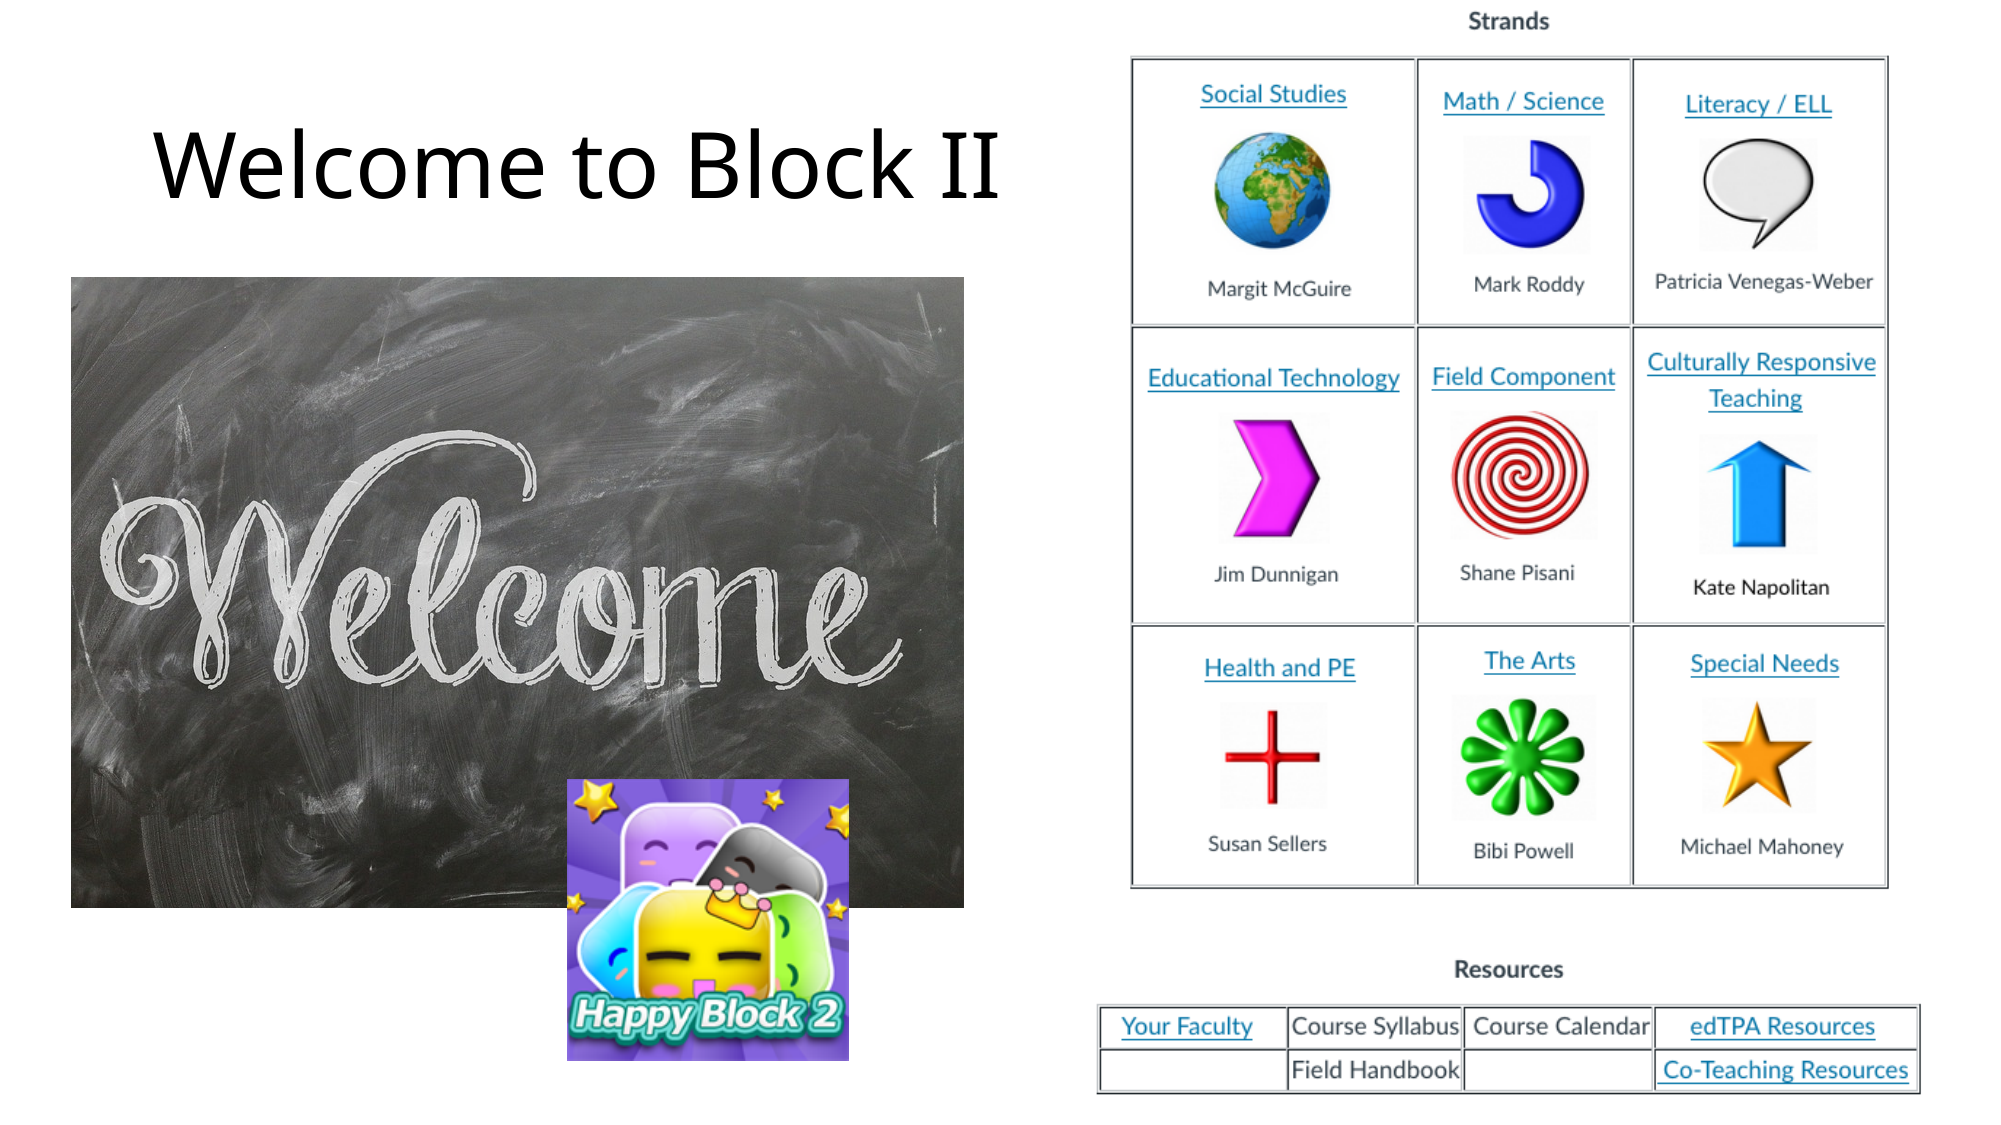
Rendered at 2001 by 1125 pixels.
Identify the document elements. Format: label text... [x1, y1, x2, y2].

picture [1030, 2, 1988, 1125]
title Welcome to Block II [137, 59, 1030, 278]
picture [71, 277, 964, 1061]
